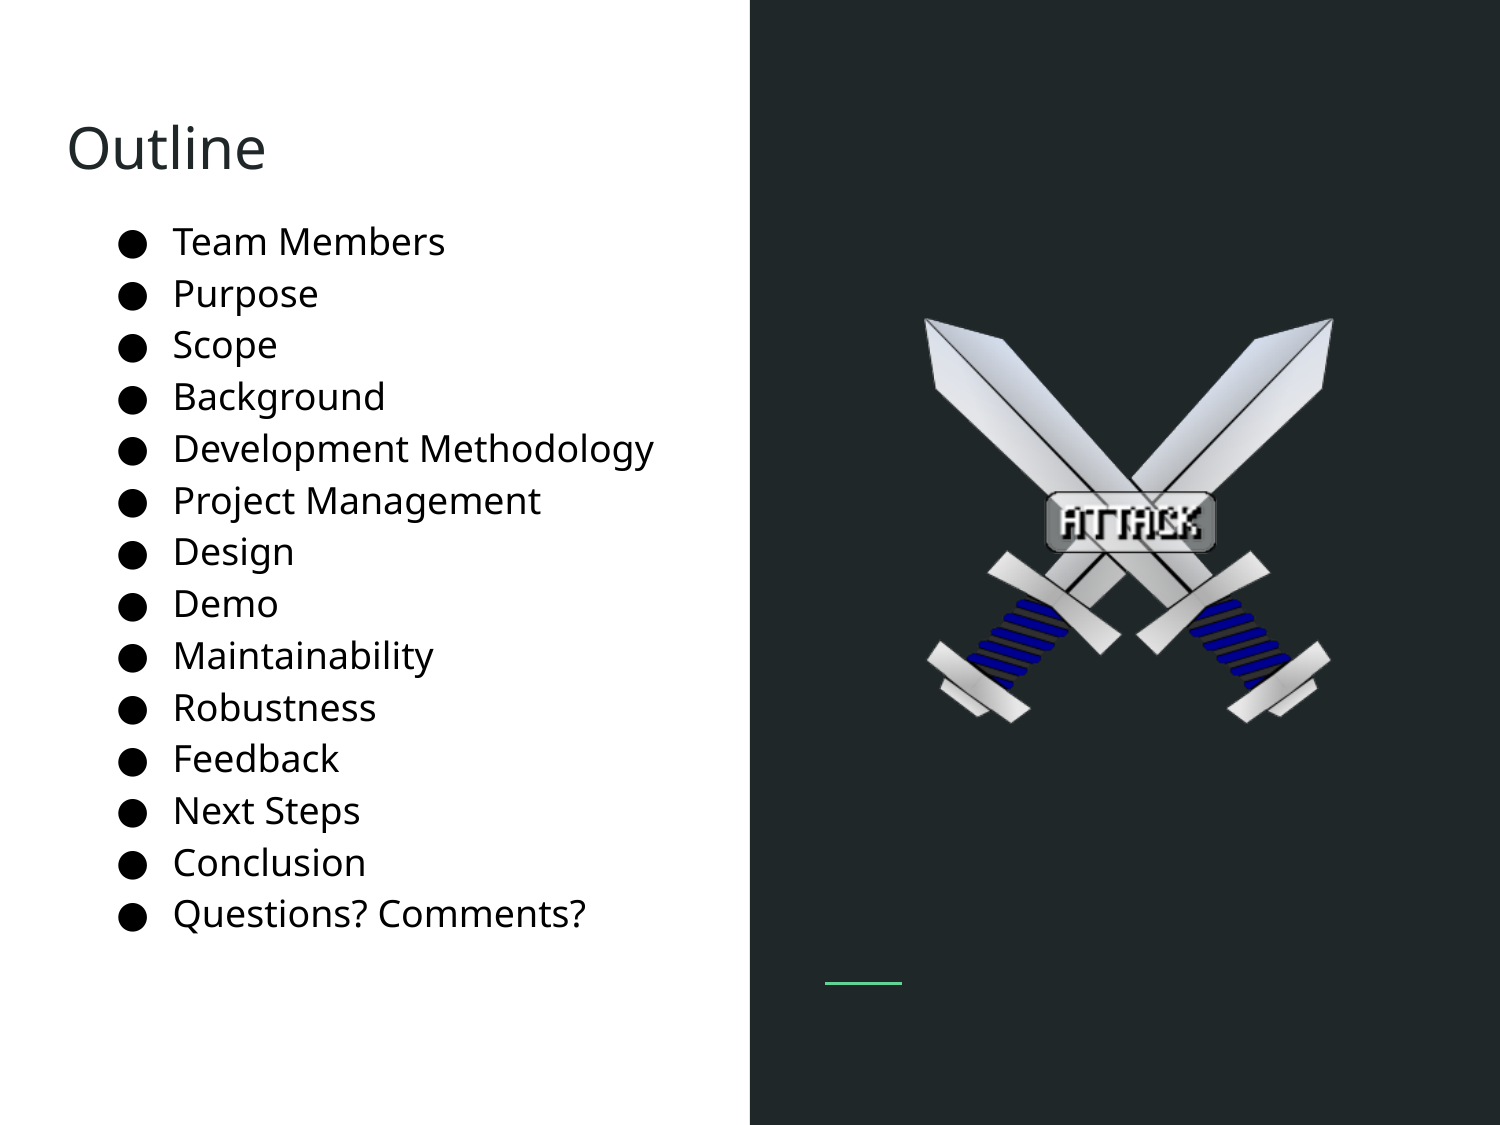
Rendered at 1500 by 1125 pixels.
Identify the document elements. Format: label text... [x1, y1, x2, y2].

picture [923, 316, 1335, 725]
title Outline [51, 71, 1449, 197]
text_box Team Members Purpose Scope Background Development Methodology Project Management Design Demo Maintainability Robustness Feedback Next Steps Conclusion Questions? Comments? [82, 196, 1211, 846]
